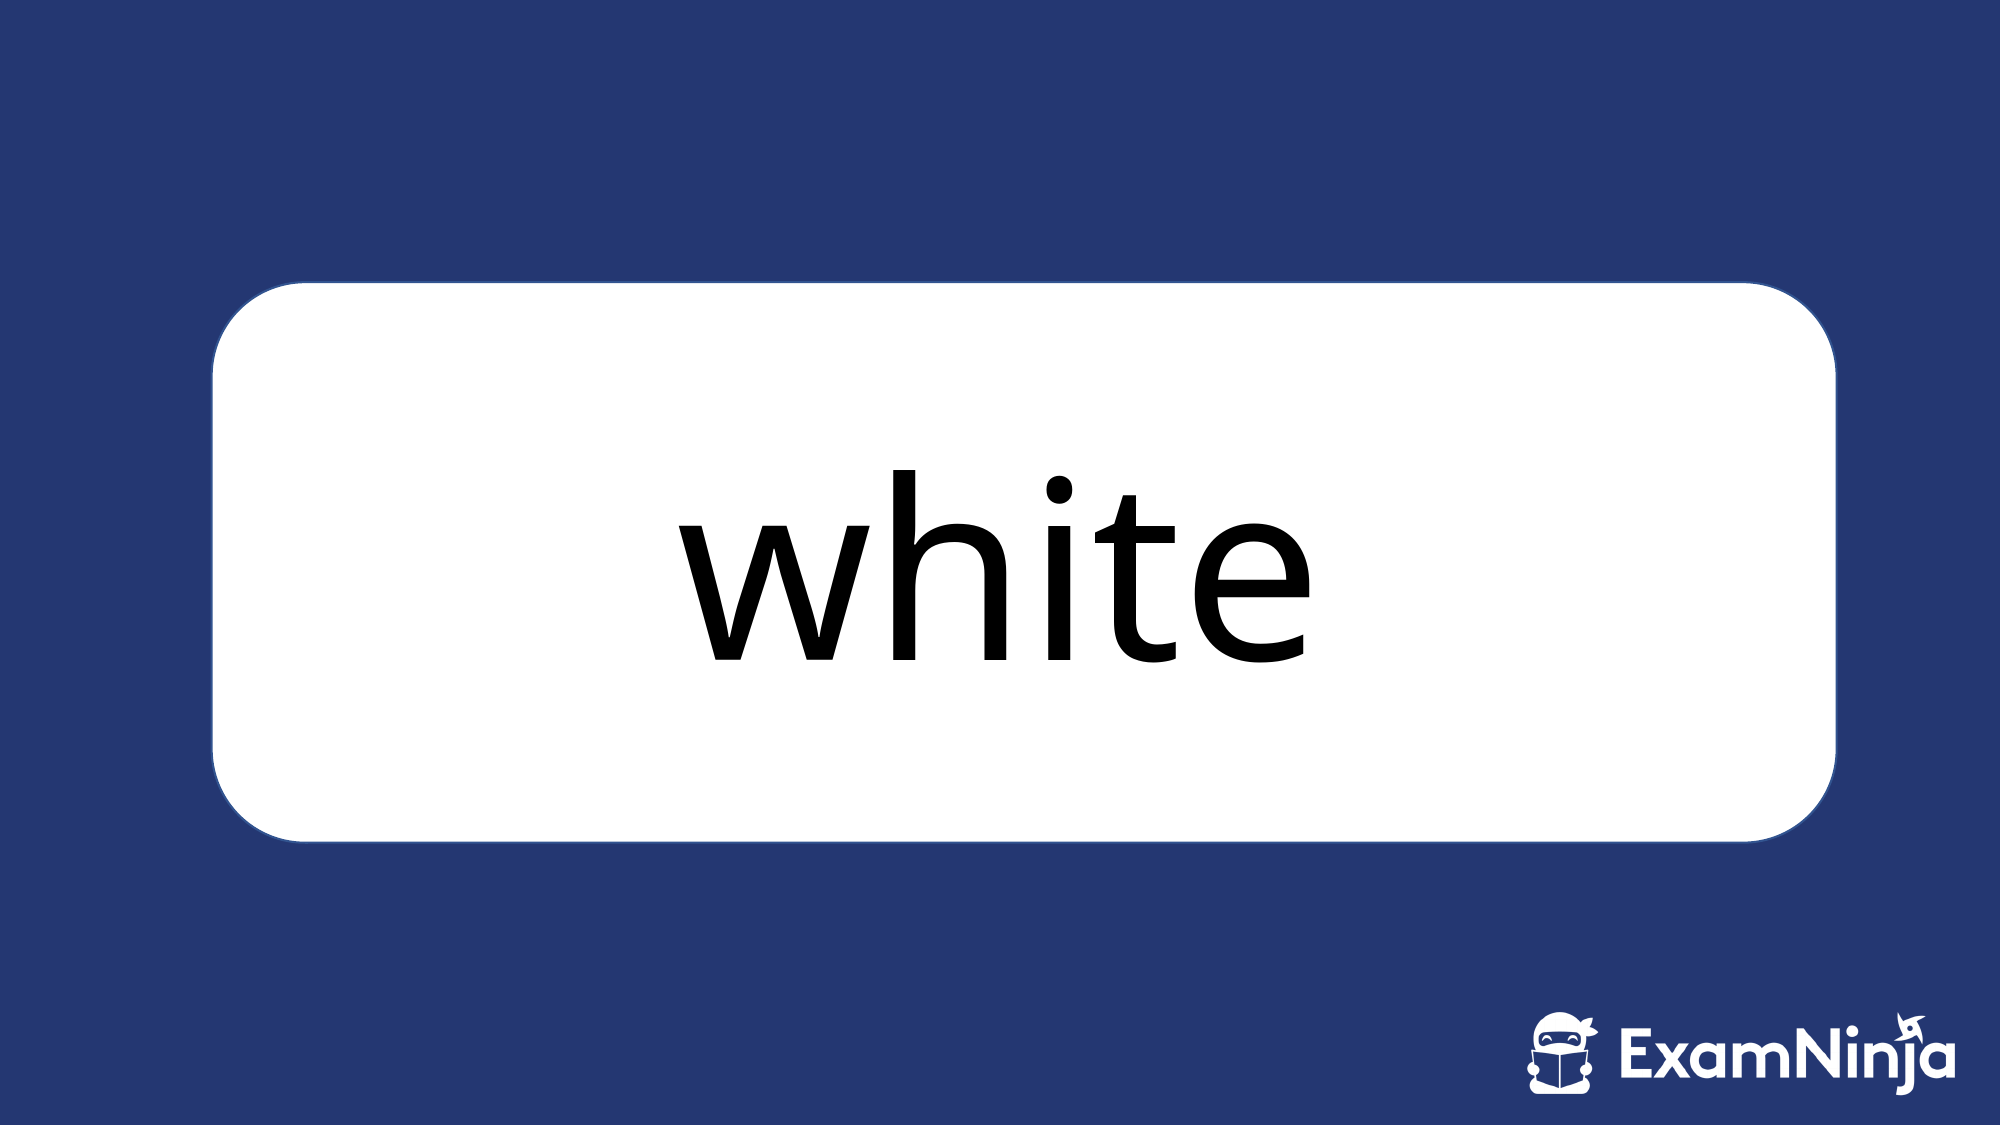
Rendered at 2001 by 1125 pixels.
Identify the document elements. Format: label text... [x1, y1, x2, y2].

text_box [210, 719, 1838, 844]
text_box [210, 281, 1838, 403]
picture [1501, 1003, 1979, 1102]
text_box white [143, 403, 1857, 719]
